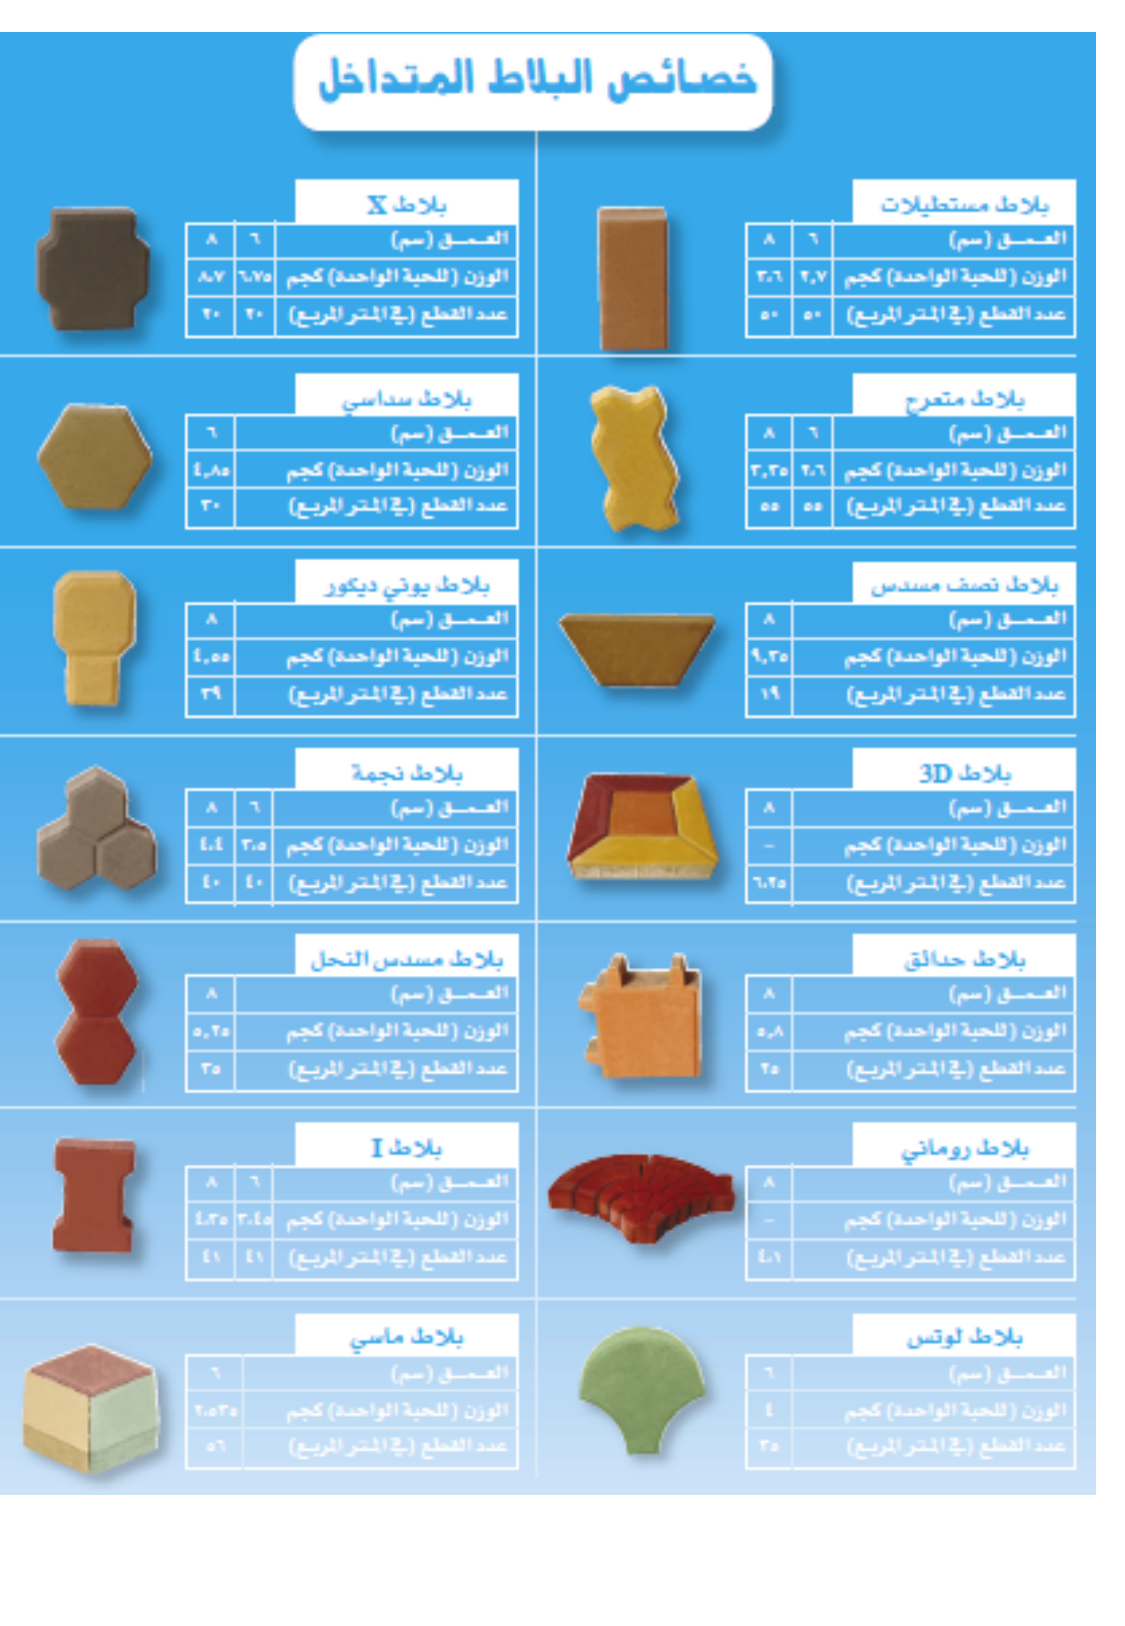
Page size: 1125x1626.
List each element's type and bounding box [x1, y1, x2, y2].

picture [0, 32, 1097, 1496]
